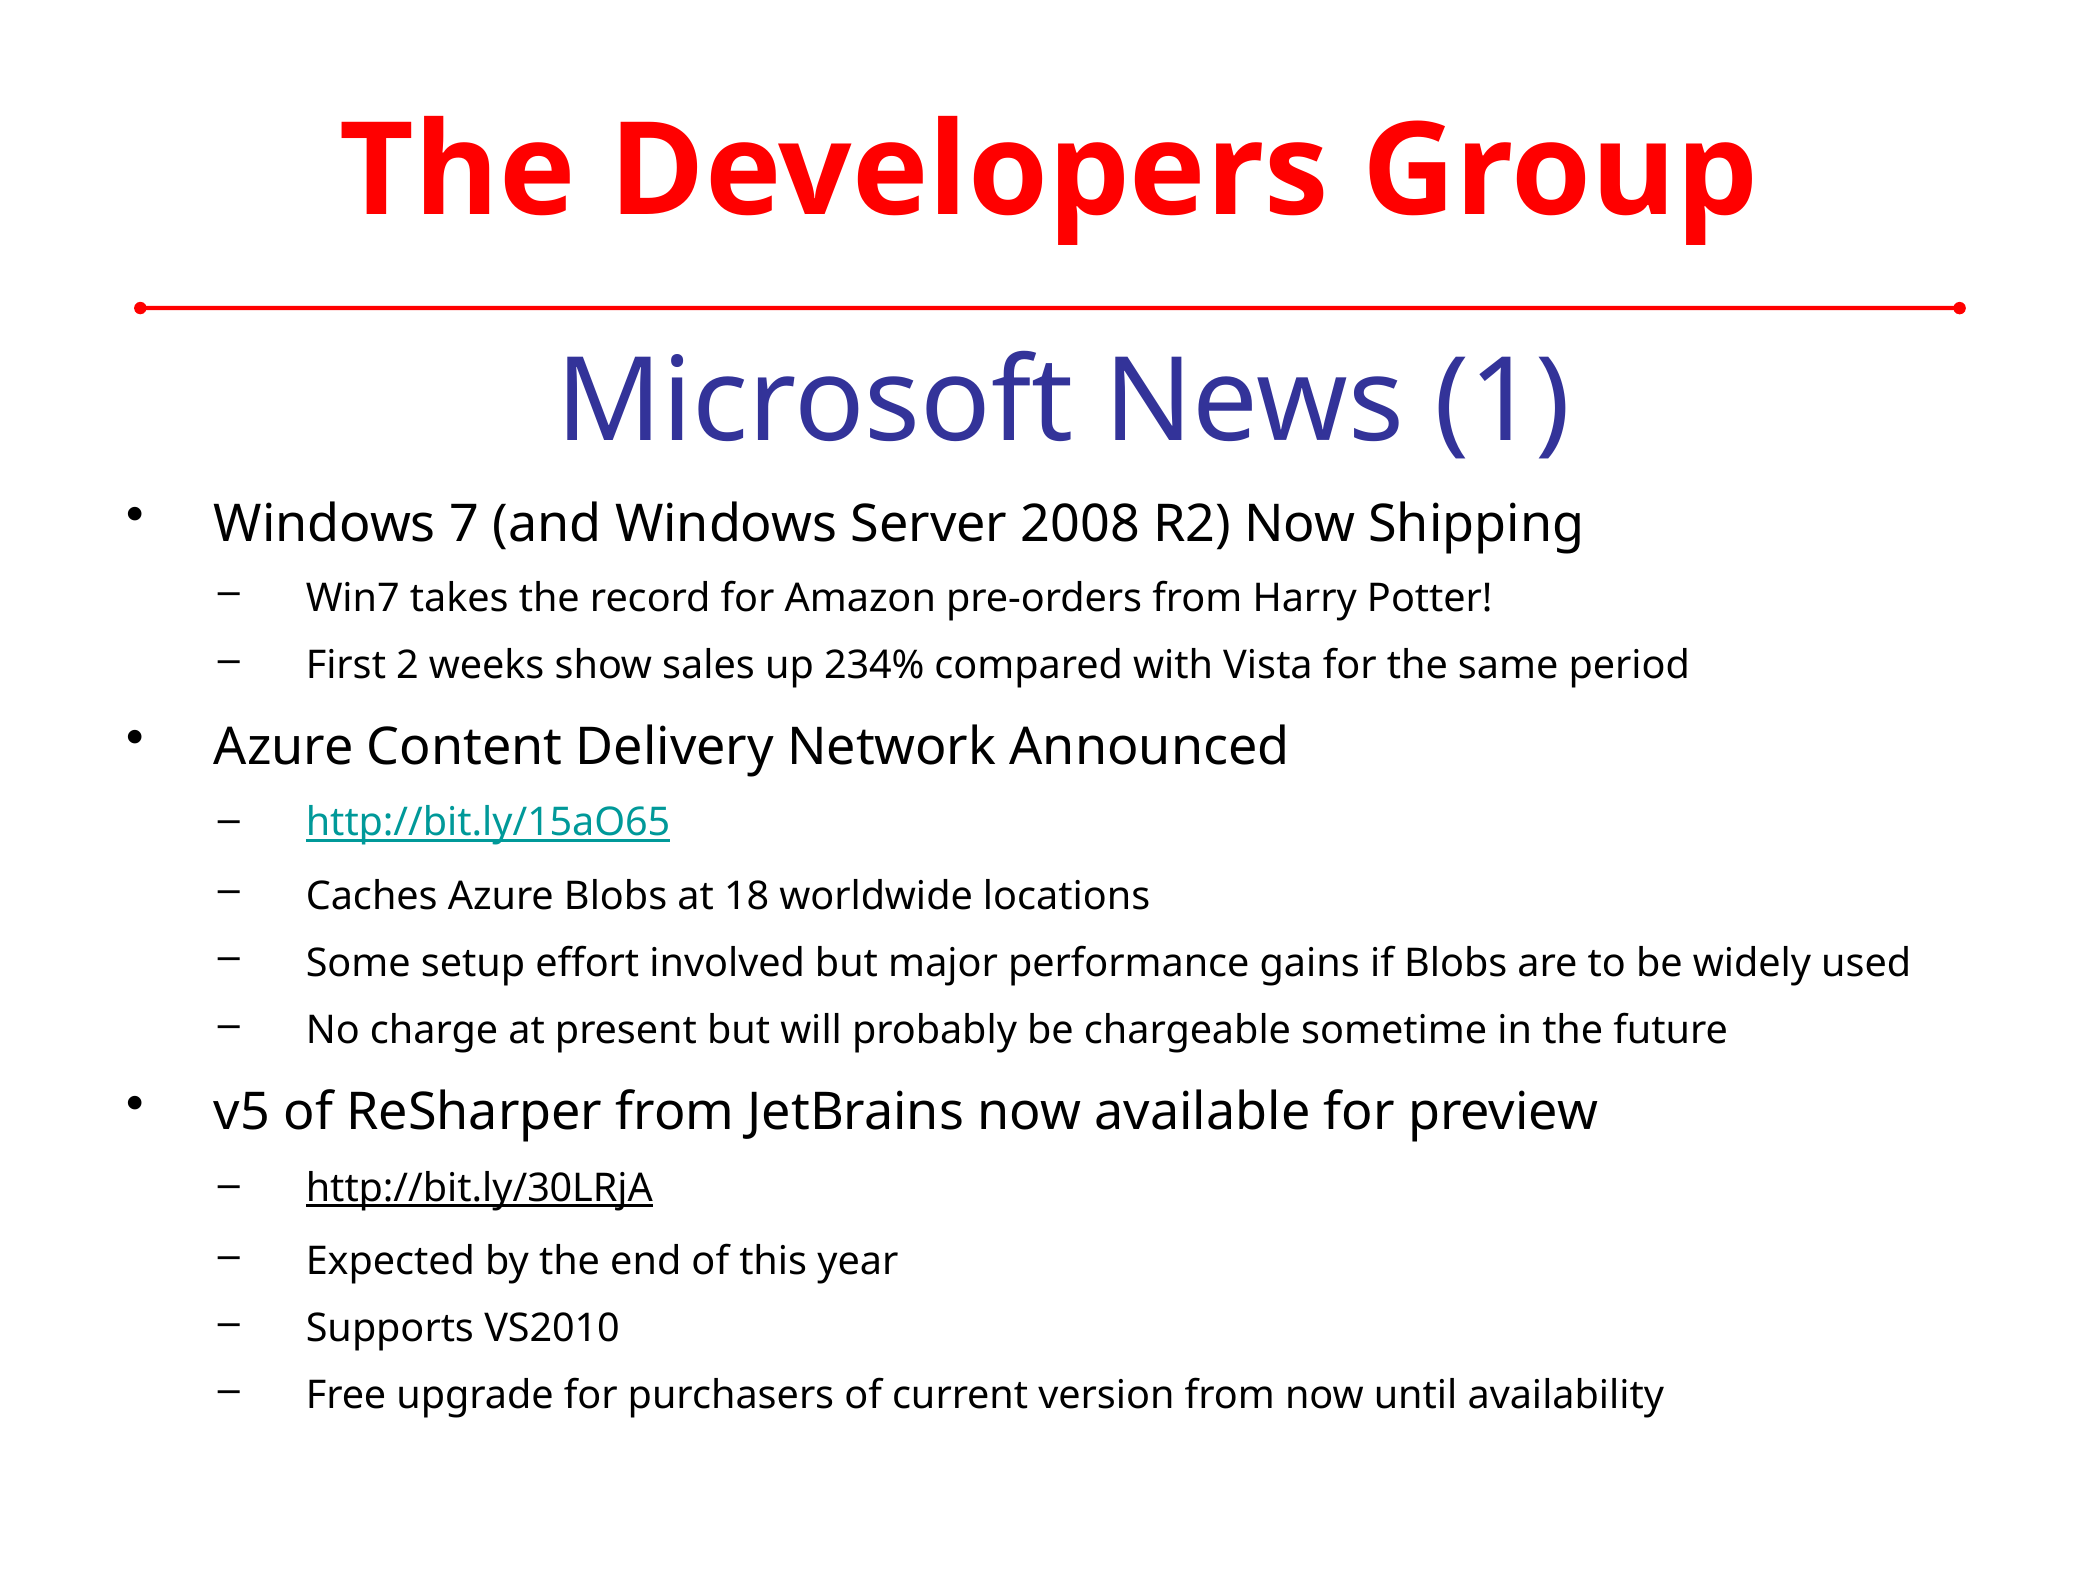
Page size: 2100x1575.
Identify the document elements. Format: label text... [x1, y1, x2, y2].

text_box [134, 301, 1966, 315]
list Microsoft News (1) Windows 7 (and Windows Server 2008 R2) Now Shipping Win7 takes the record for Amazon pre-orders from Harry Potter! First 2 weeks show sales up 234% compared with Vista for the same period Azure Content Delivery Network Announced http://bit.ly/15aO65 Caches Azure Blobs at 18 worldwide locations Some setup effort involved but major performance gains if Blobs are to be widely used No charge at present but will probably be chargeable sometime in the future v5 of ReSharper from JetBrains now available for preview http://bit.ly/30LRjA Expected by the end of this year Supports VS2010 Free upgrade for purchasers of current version from now until availability [104, 340, 2023, 1480]
title The Developers Group [104, 62, 1996, 326]
